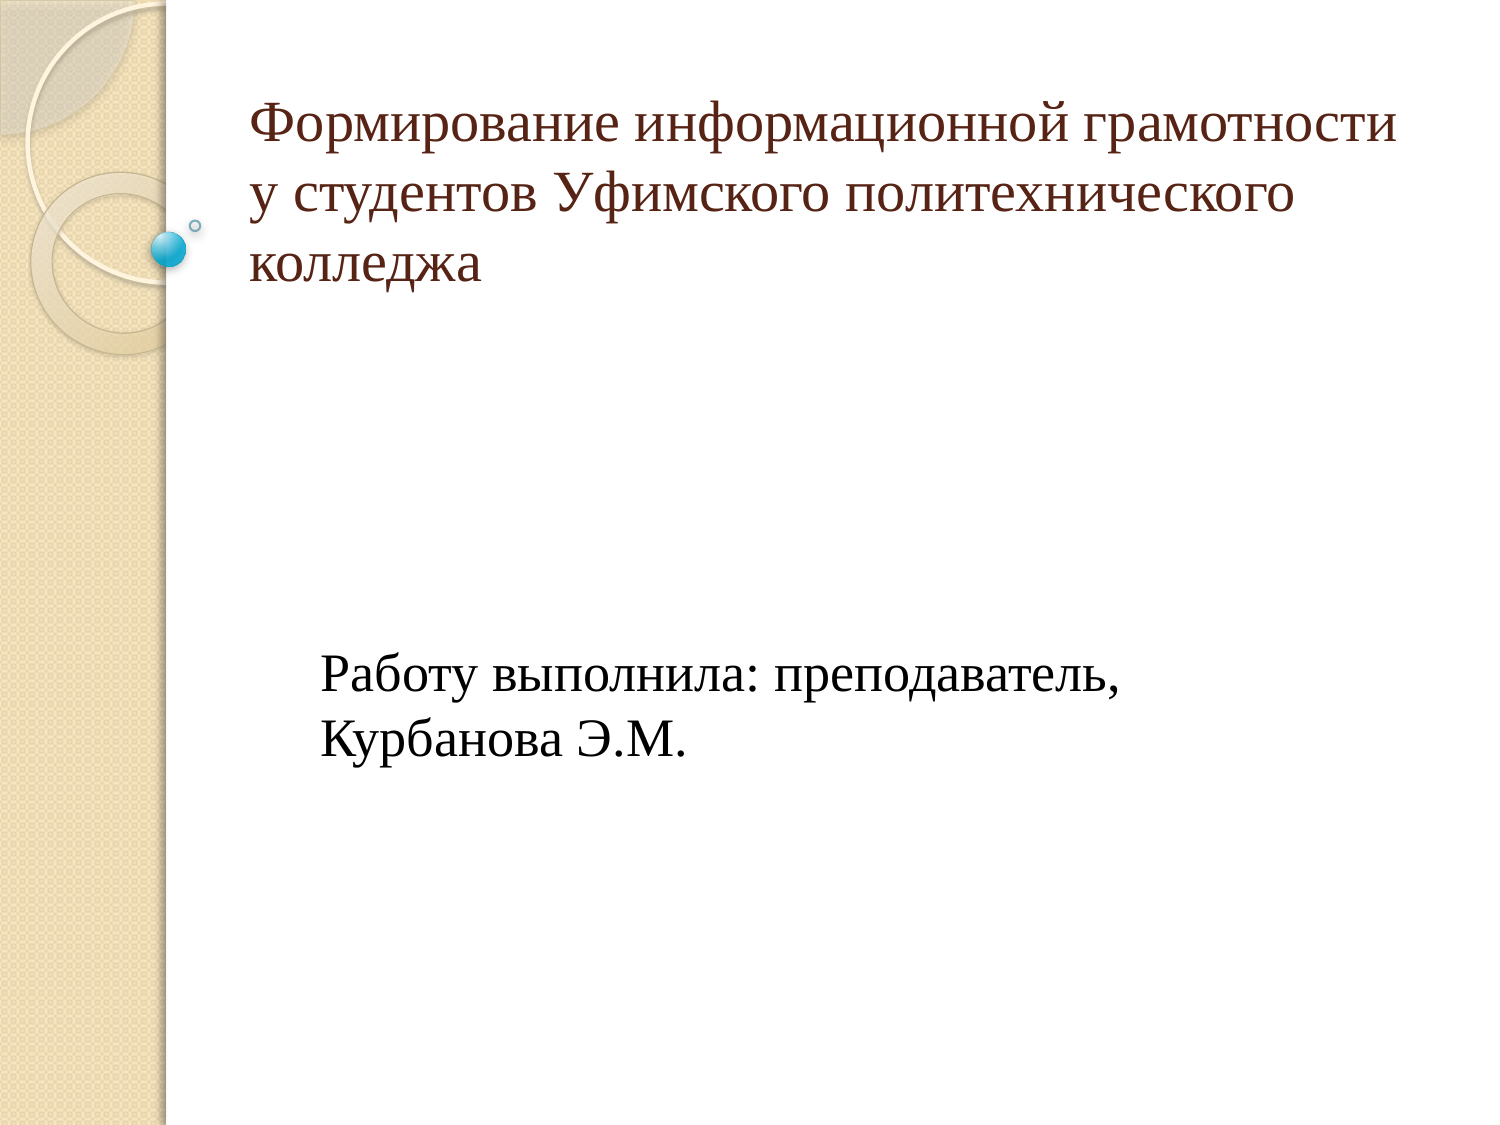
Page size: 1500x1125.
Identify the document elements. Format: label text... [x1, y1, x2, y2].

subtitle Работу выполнила: преподаватель, Курбанова Э.М. [301, 637, 1388, 925]
title Формирование информационной грамотности у студентов Уфимского политехнического колледжа [234, 59, 1450, 301]
